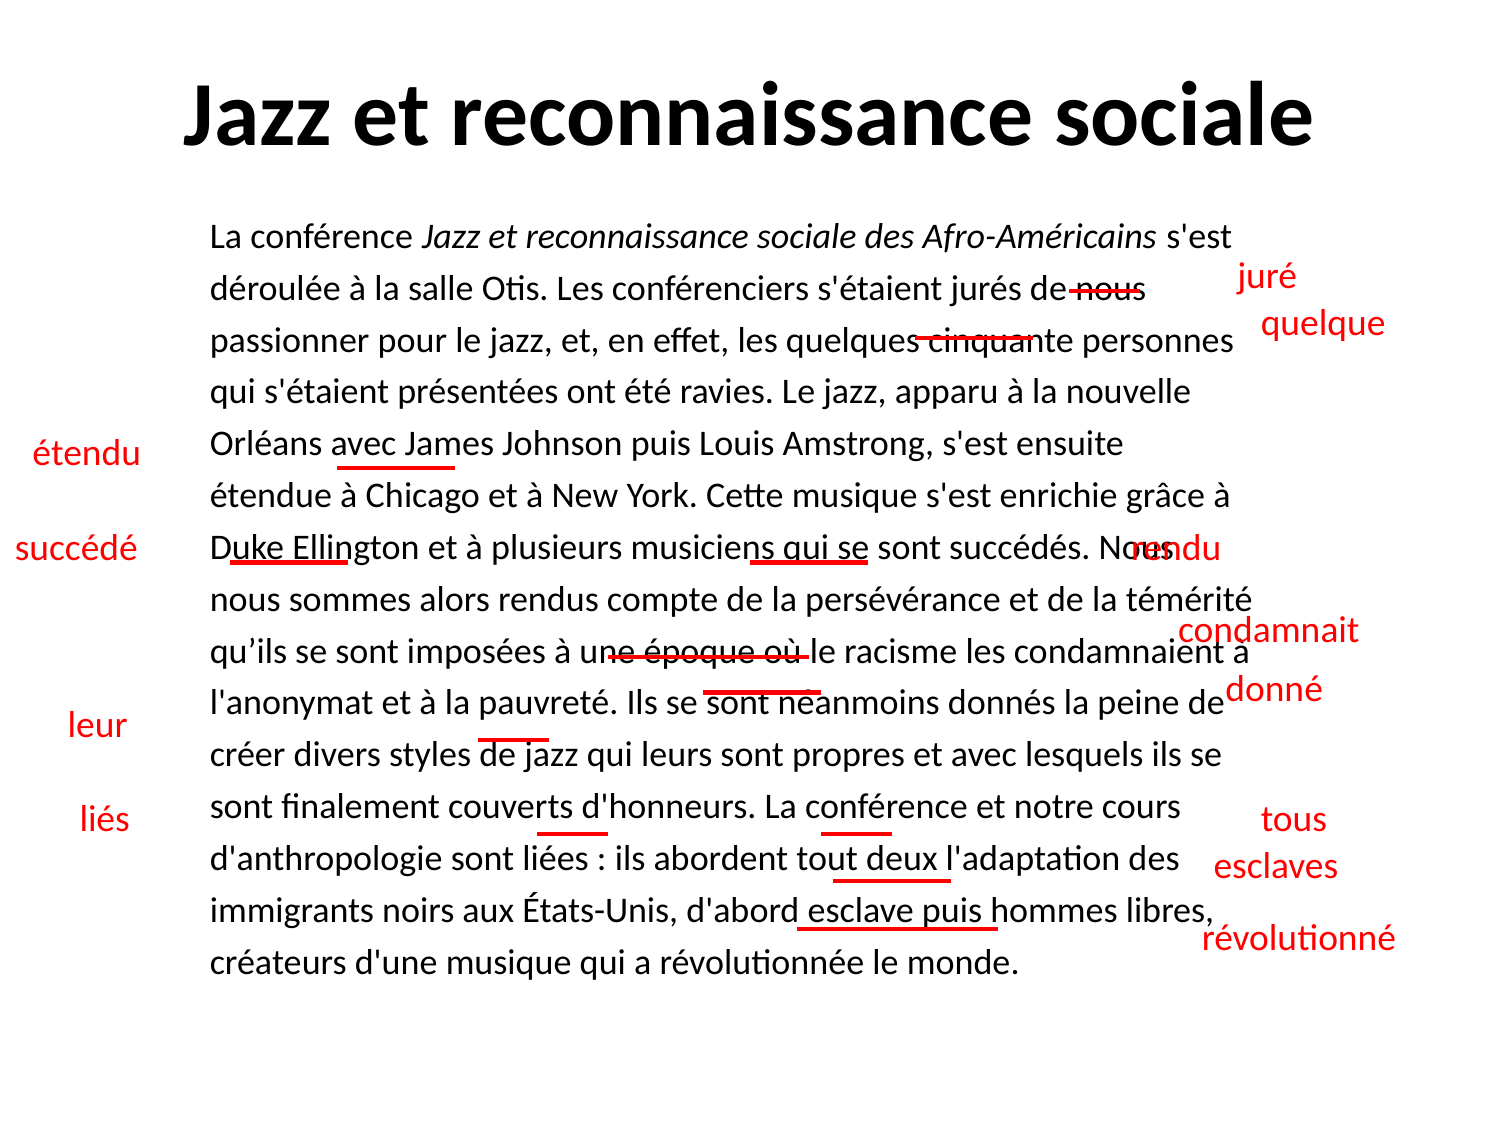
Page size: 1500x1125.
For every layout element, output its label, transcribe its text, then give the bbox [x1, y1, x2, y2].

text_box succédé [0, 515, 183, 575]
text_box liés [64, 786, 183, 847]
text_box juré [1222, 243, 1317, 304]
text_box esclaves [1198, 834, 1382, 894]
text_box condamnait [1163, 597, 1430, 658]
text_box leur [53, 692, 195, 753]
text_box étendu [17, 420, 201, 481]
text_box révolutionné [1187, 905, 1465, 965]
list La conférence Jazz et reconnaissance sociale des Afro-Américains s'est déroulée à la salle Otis. Les conférenciers s'étaient jurés de nous passionner pour le jazz, et, en effet, les quelques cinquante personnes qui s'étaient présentées ont été ravies. Le jazz, apparu à la nouvelle Orléans avec James Johnson puis Louis Amstrong, s'est ensuite étendue à Chicago et à New York. Cette musique s'est enrichie grâce à Duke Ellington et à plusieurs musiciens qui se sont succédés. Nous nous sommes alors rendus compte de la persévérance et de la témérité qu’ils se sont imposées à une époque où le racisme les condamnaient à l'anonymat et à la pauvreté. Ils se sont néanmoins donnés la peine de créer divers styles de jazz qui leurs sont propres et avec lesquels ils se sont finalement couverts d'honneurs. La conférence et notre cours d'anthropologie sont liées : ils abordent tout deux l'adaptation des immigrants noirs aux États-Unis, d'abord esclave puis hommes libres, créateurs d'une musique qui a révolutionnée le monde. [194, 196, 1270, 1012]
text_box rendu [1116, 515, 1300, 575]
text_box quelque [1246, 290, 1430, 351]
text_box donné [1210, 656, 1394, 717]
title Jazz et reconnaissance sociale [75, 45, 1425, 173]
text_box tous [1246, 786, 1388, 847]
